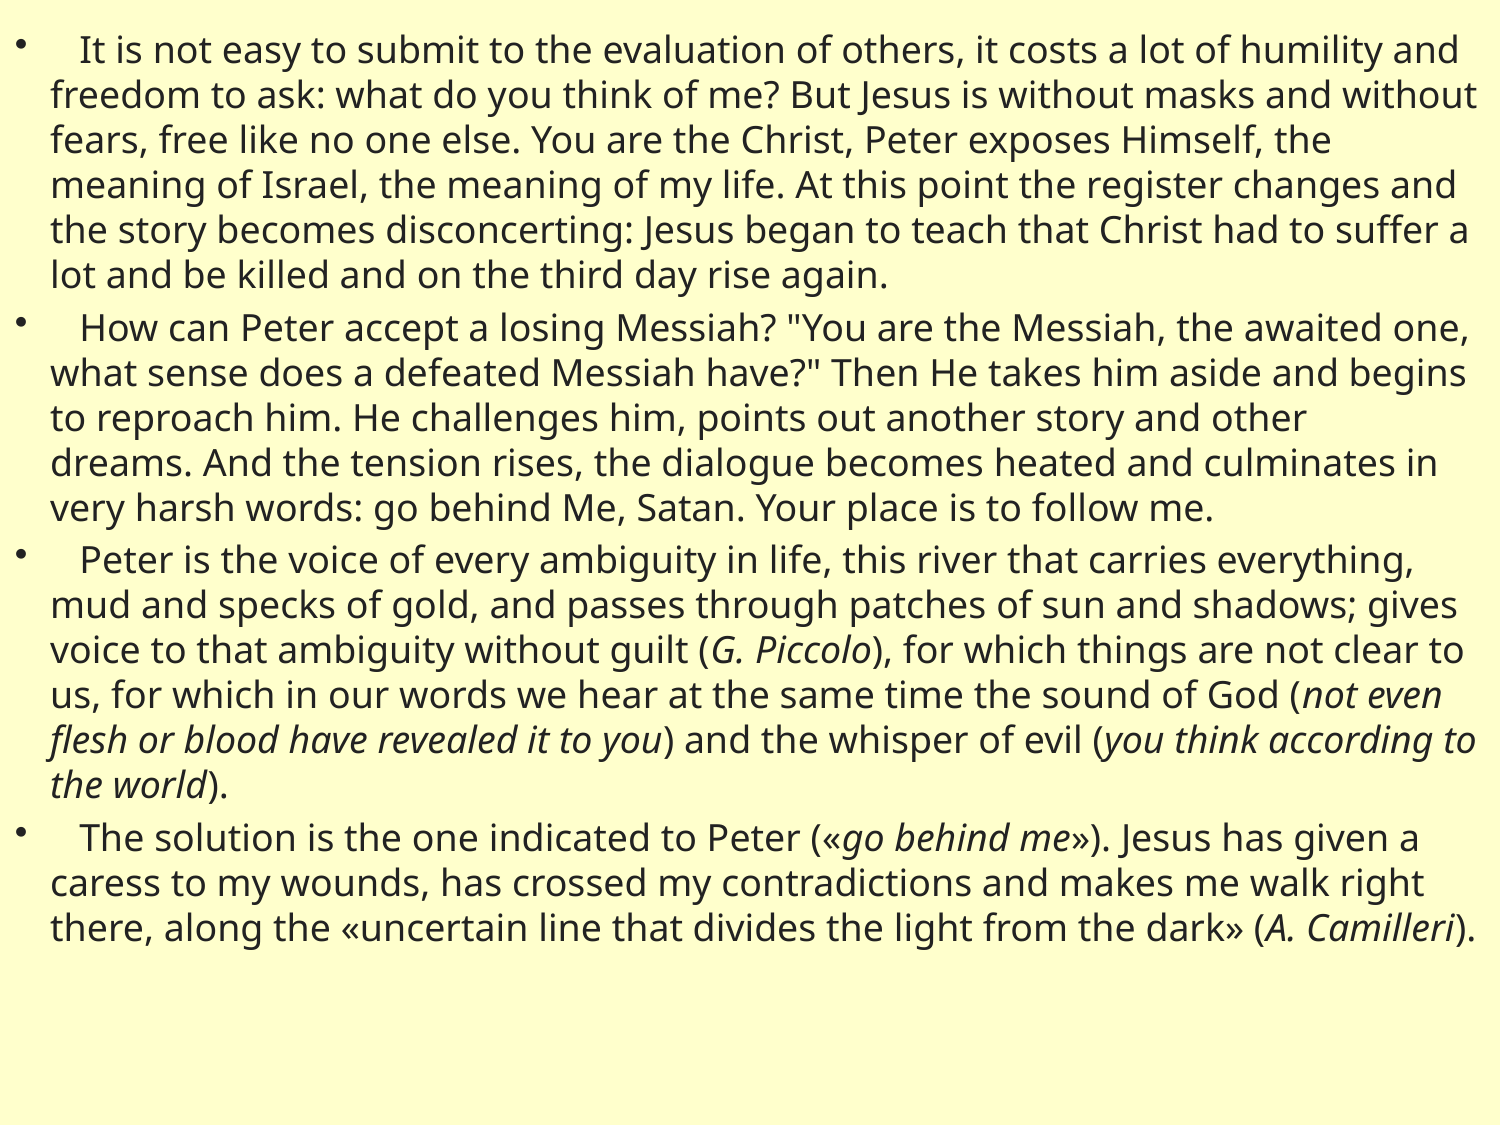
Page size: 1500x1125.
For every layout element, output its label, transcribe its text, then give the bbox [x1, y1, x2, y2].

text_box It is not easy to submit to the evaluation of others, it costs a lot of humility and freedom to ask: what do you think of me? But Jesus is without masks and without fears, free like no one else. You are the Christ, Peter exposes Himself, the meaning of Israel, the meaning of my life. At this point the register changes and the story becomes disconcerting: Jesus began to teach that Christ had to suffer a lot and be killed and on the third day rise again. How can Peter accept a losing Messiah? "You are the Messiah, the awaited one, what sense does a defeated Messiah have?" Then He takes him aside and begins to reproach him. He challenges him, points out another story and other dreams. And the tension rises, the dialogue becomes heated and culminates in very harsh words: go behind Me, Satan. Your place is to follow me. Peter is the voice of every ambiguity in life, this river that carries everything, mud and specks of gold, and passes through patches of sun and shadows; gives voice to that ambiguity without guilt (G. Piccolo), for which things are not clear to us, for which in our words we hear at the same time the sound of God (not even flesh or blood have revealed it to you) and the whisper of evil (you think according to the world). The solution is the one indicated to Peter («go behind me»). Jesus has given a caress to my wounds, has crossed my contradictions and makes me walk right there, along the «uncertain line that divides the light from the dark» (A. Camilleri). [0, 18, 1500, 956]
